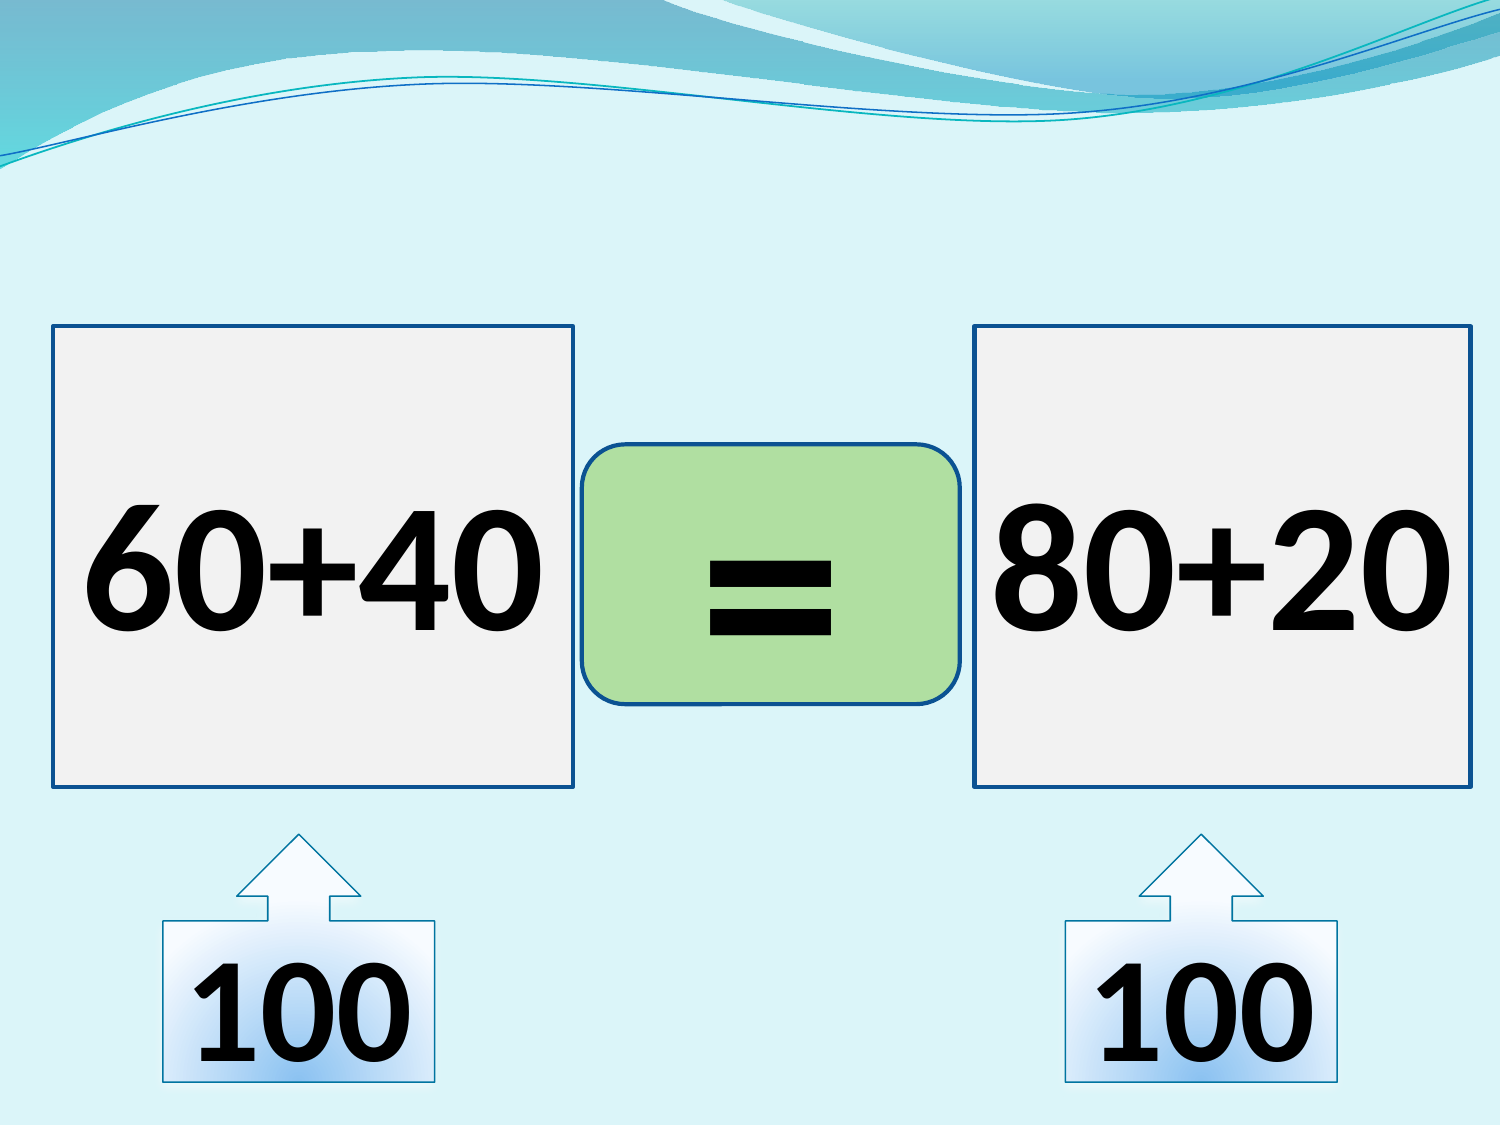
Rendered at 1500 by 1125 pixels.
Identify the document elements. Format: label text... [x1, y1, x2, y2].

text_box 100 [162, 833, 436, 1083]
text_box 80+20 [972, 324, 1473, 789]
text_box = [579, 442, 962, 707]
text_box 60+40 [51, 324, 575, 789]
text_box 100 [1064, 833, 1338, 1083]
